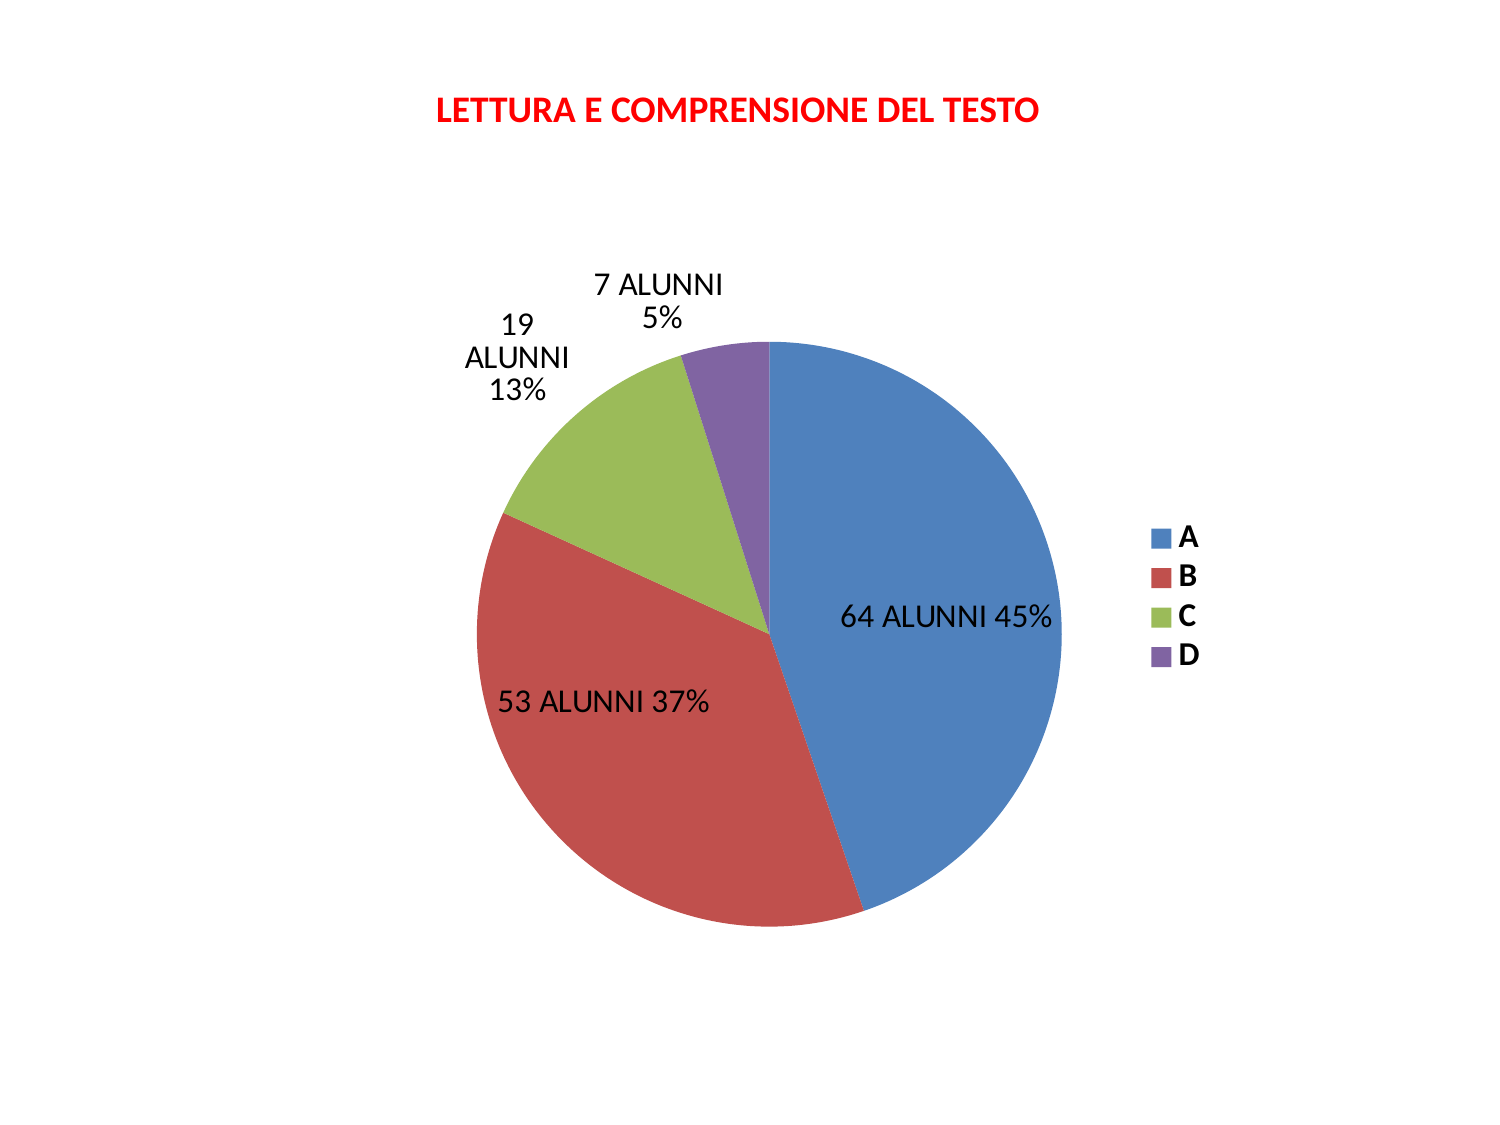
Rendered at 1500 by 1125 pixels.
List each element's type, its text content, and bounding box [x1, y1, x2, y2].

text_box LETTURA E COMPRENSIONE DEL TESTO [324, 78, 1152, 138]
chart [229, 255, 1223, 941]
